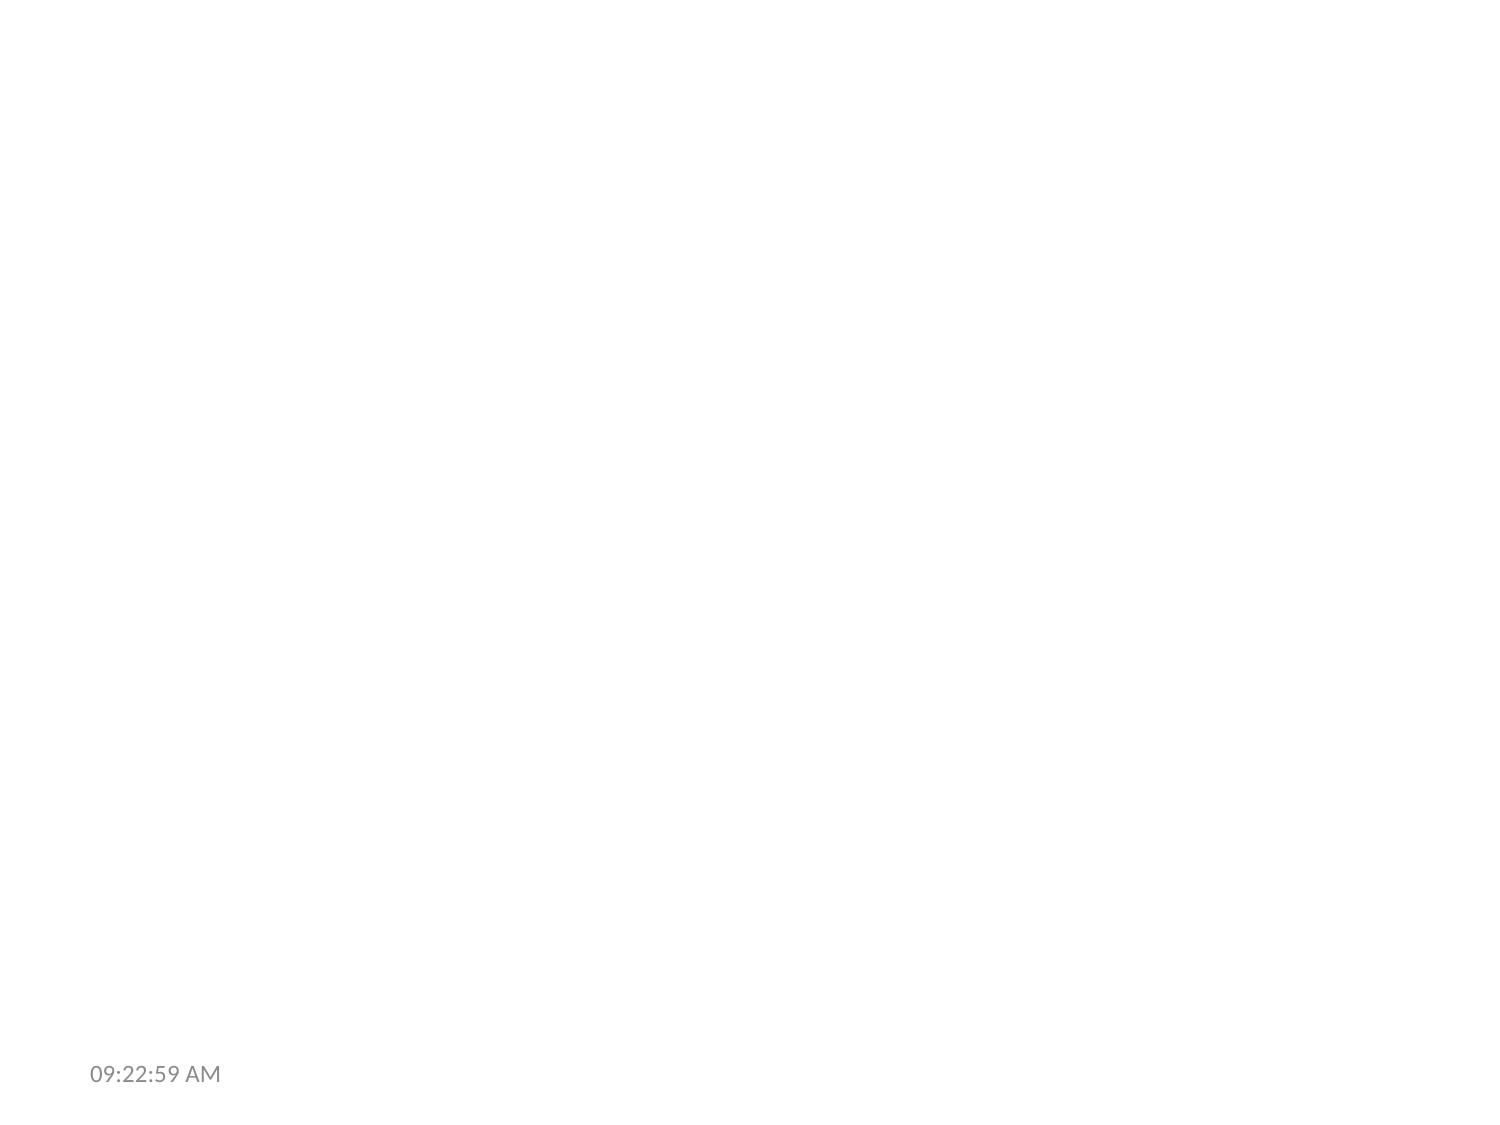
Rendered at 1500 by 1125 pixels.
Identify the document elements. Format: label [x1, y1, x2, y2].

slide_number [75, 1042, 425, 1103]
